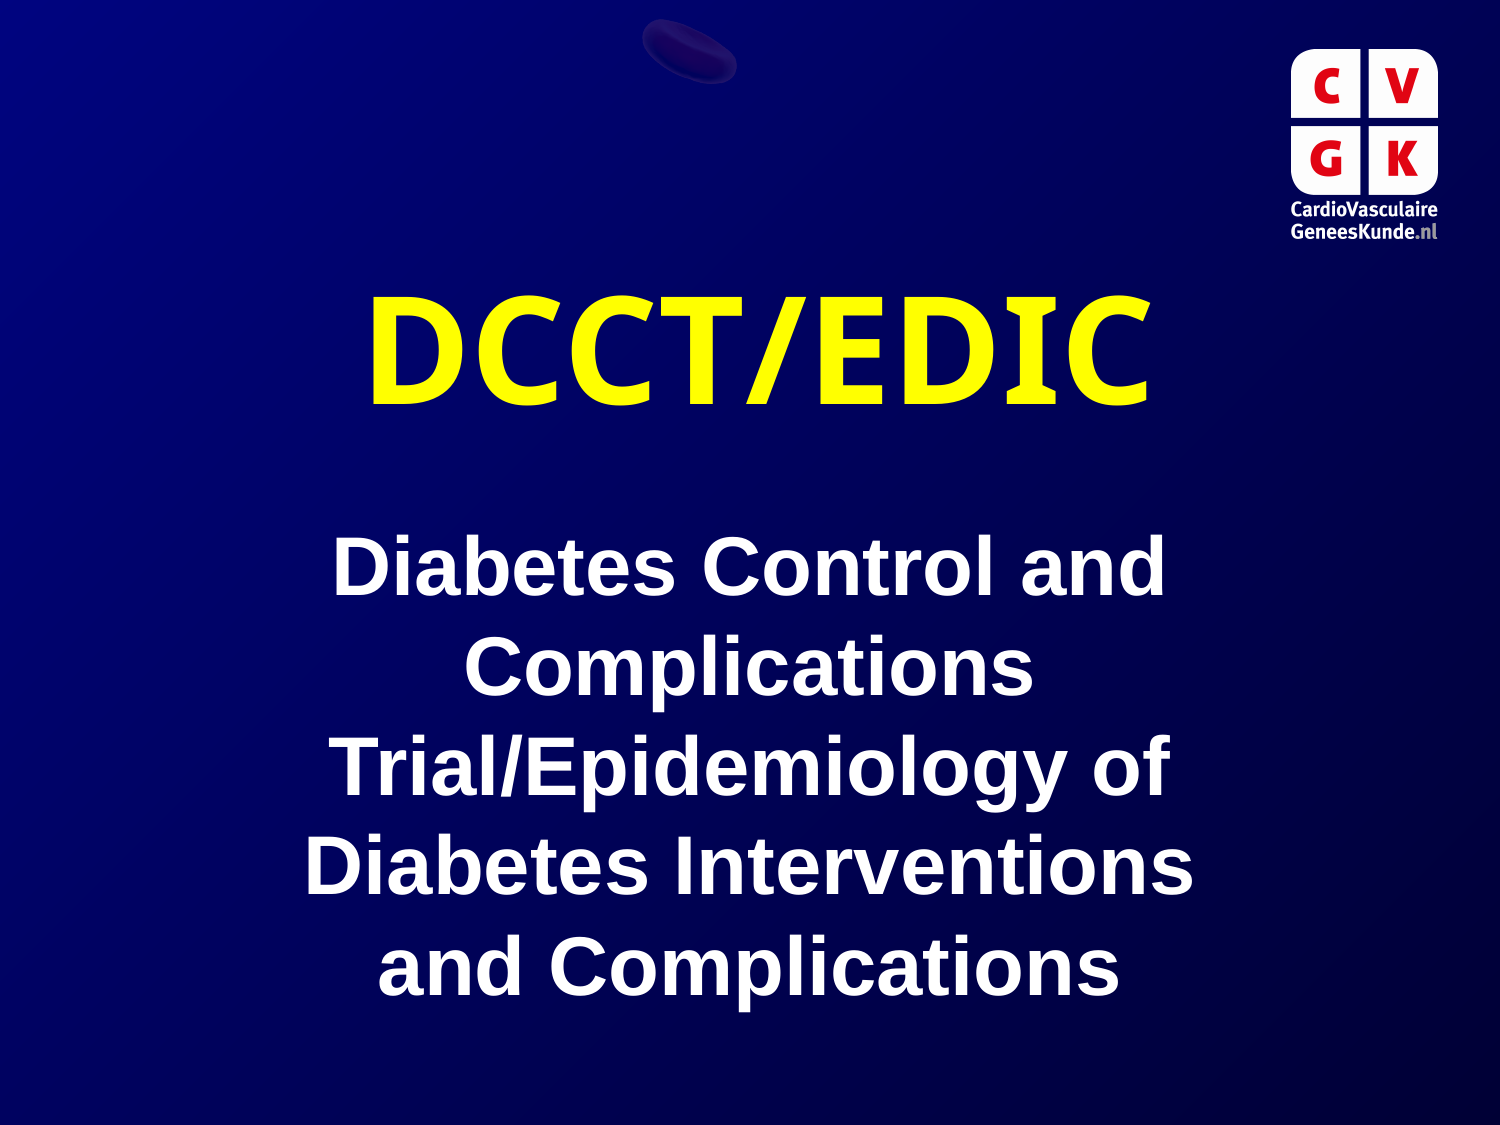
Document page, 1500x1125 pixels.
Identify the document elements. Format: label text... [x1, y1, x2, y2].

title DCCT/EDIC [120, 246, 1396, 488]
subtitle Diabetes Control and Complications Trial/Epidemiology of Diabetes Interventions and Complications [225, 504, 1275, 630]
picture [1291, 49, 1438, 239]
